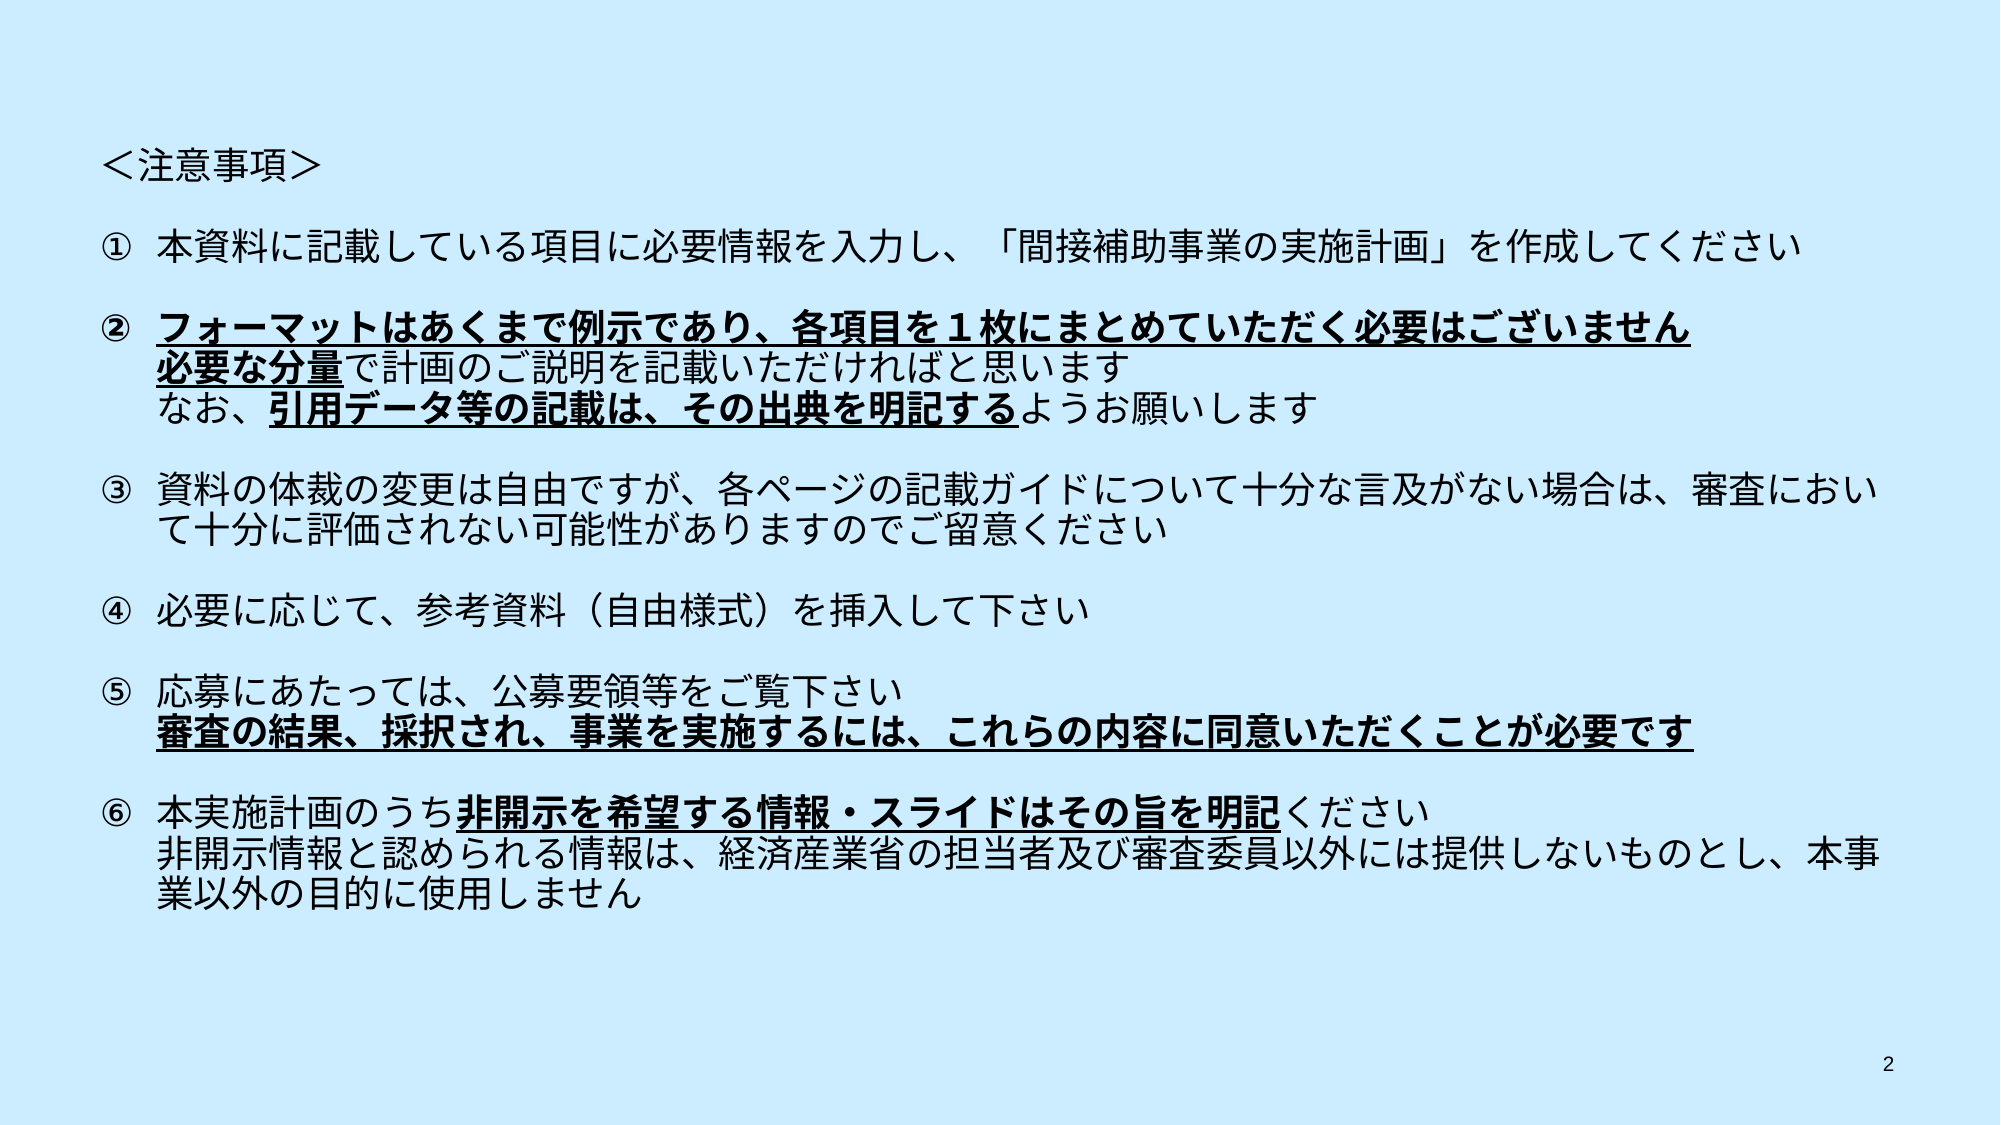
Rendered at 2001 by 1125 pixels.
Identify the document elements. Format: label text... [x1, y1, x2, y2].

text_box ＜注意事項＞ 本資料に記載している項目に必要情報を入力し、「間接補助事業の実施計画」を作成してください フォーマットはあくまで例示であり、各項目を１枚にまとめていただく必要はございません 必要な分量で計画のご説明を記載いただければと思います なお、引用データ等の記載は、その出典を明記するようお願いします 資料の体裁の変更は自由ですが、各ページの記載ガイドについて十分な言及がない場合は、審査において十分に評価されない可能性がありますのでご留意ください 必要に応じて、参考資料（自由様式）を挿入して下さい 応募にあたっては、公募要領等をご覧下さい 審査の結果、採択され、事業を実施するには、これらの内容に同意いただくことが必要です 本実施計画のうち非開示を希望する情報・スライドはその旨を明記ください 非開示情報と認められる情報は、経済産業省の担当者及び審査委員以外には提供しないものとし、本事業以外の目的に使用しません [100, 147, 1900, 910]
